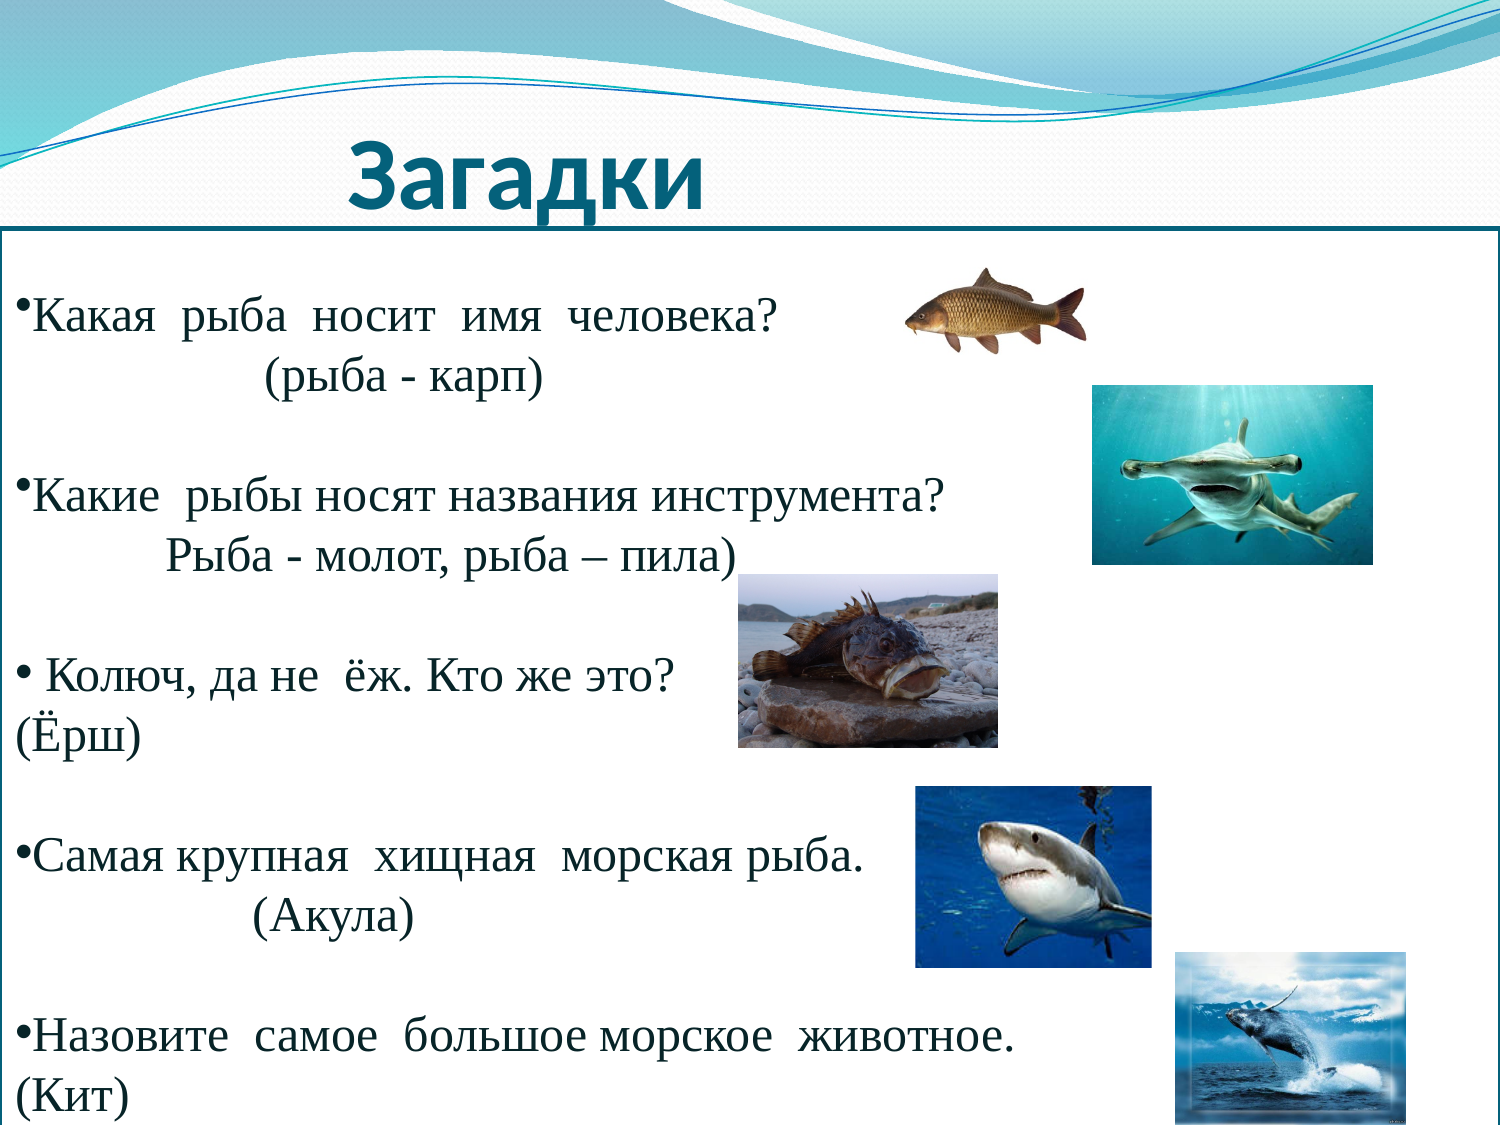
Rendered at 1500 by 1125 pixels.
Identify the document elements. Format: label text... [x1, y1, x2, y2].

picture [903, 266, 1088, 355]
picture [1092, 385, 1374, 565]
picture [737, 573, 999, 748]
text_box Какая рыба носит имя человека? (рыба - карп) Какие рыбы носят названия инструмента? Рыба - молот, рыба – пила) Колюч, да не ёж. Кто же это? (Ёрш) Самая крупная хищная морская рыба. (Акула) Назовите самое большое морское животное. (Кит) [0, 228, 1500, 1125]
title Загадки [183, 42, 1500, 228]
picture [1174, 951, 1406, 1125]
picture [915, 786, 1152, 969]
